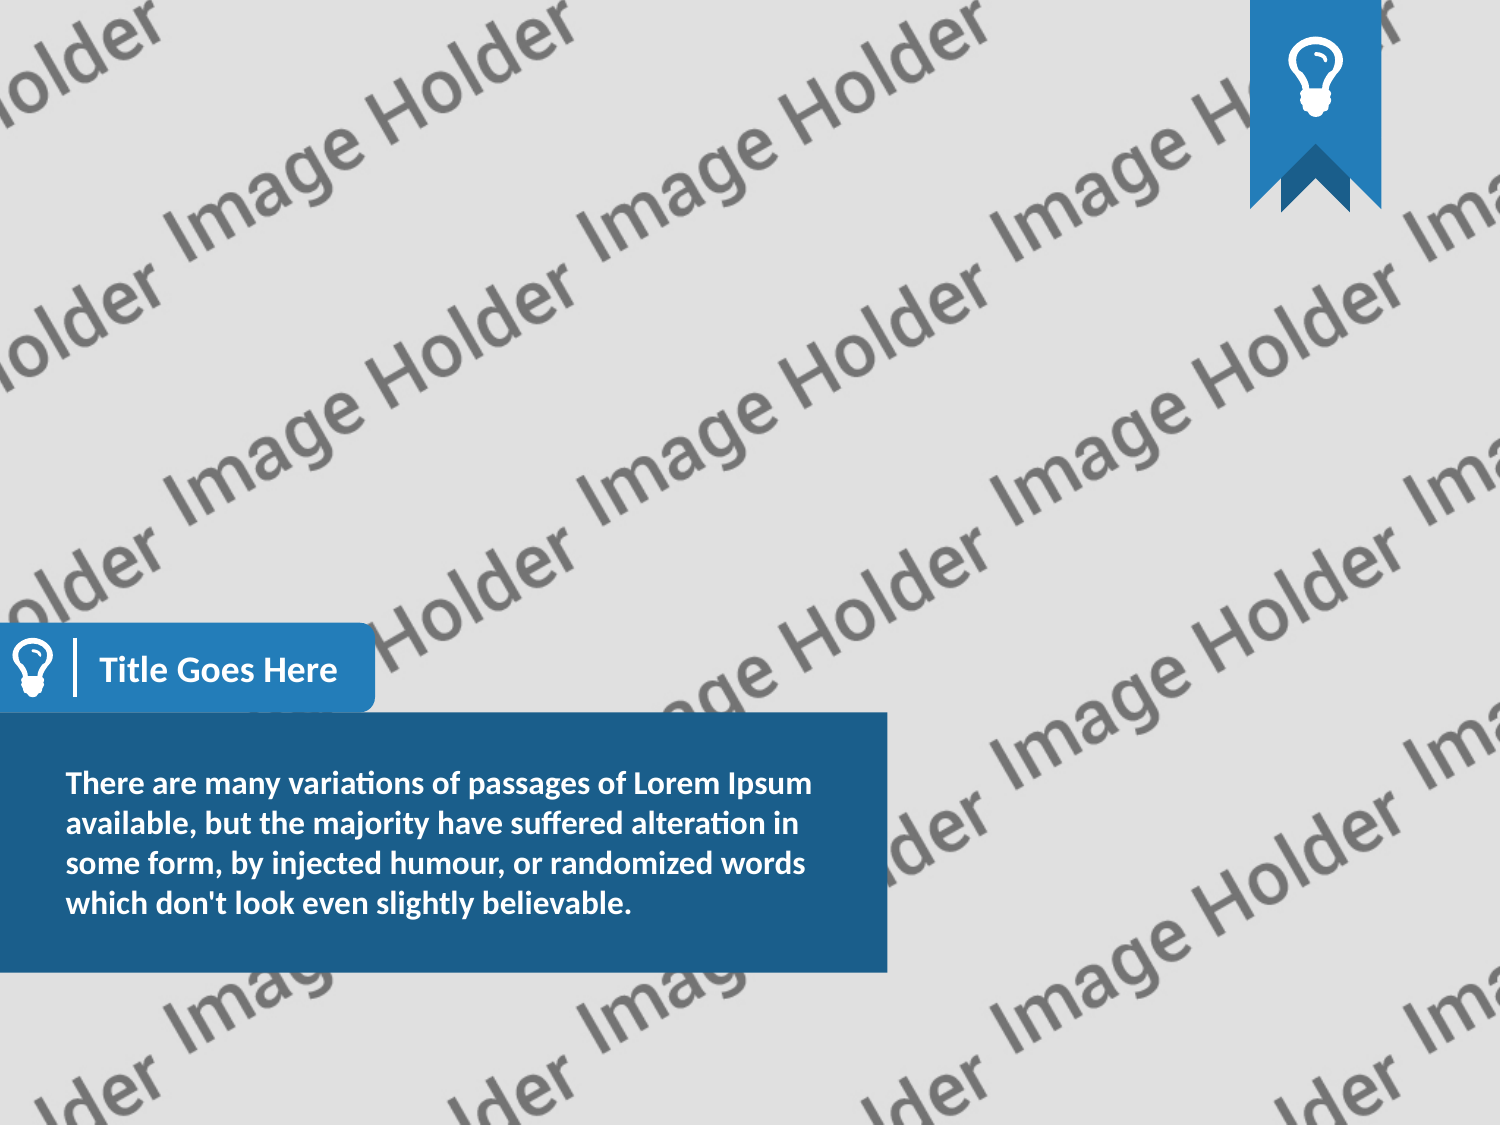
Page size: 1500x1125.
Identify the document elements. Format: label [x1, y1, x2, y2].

text_box [1249, 0, 1382, 210]
picture [0, 0, 1500, 1125]
